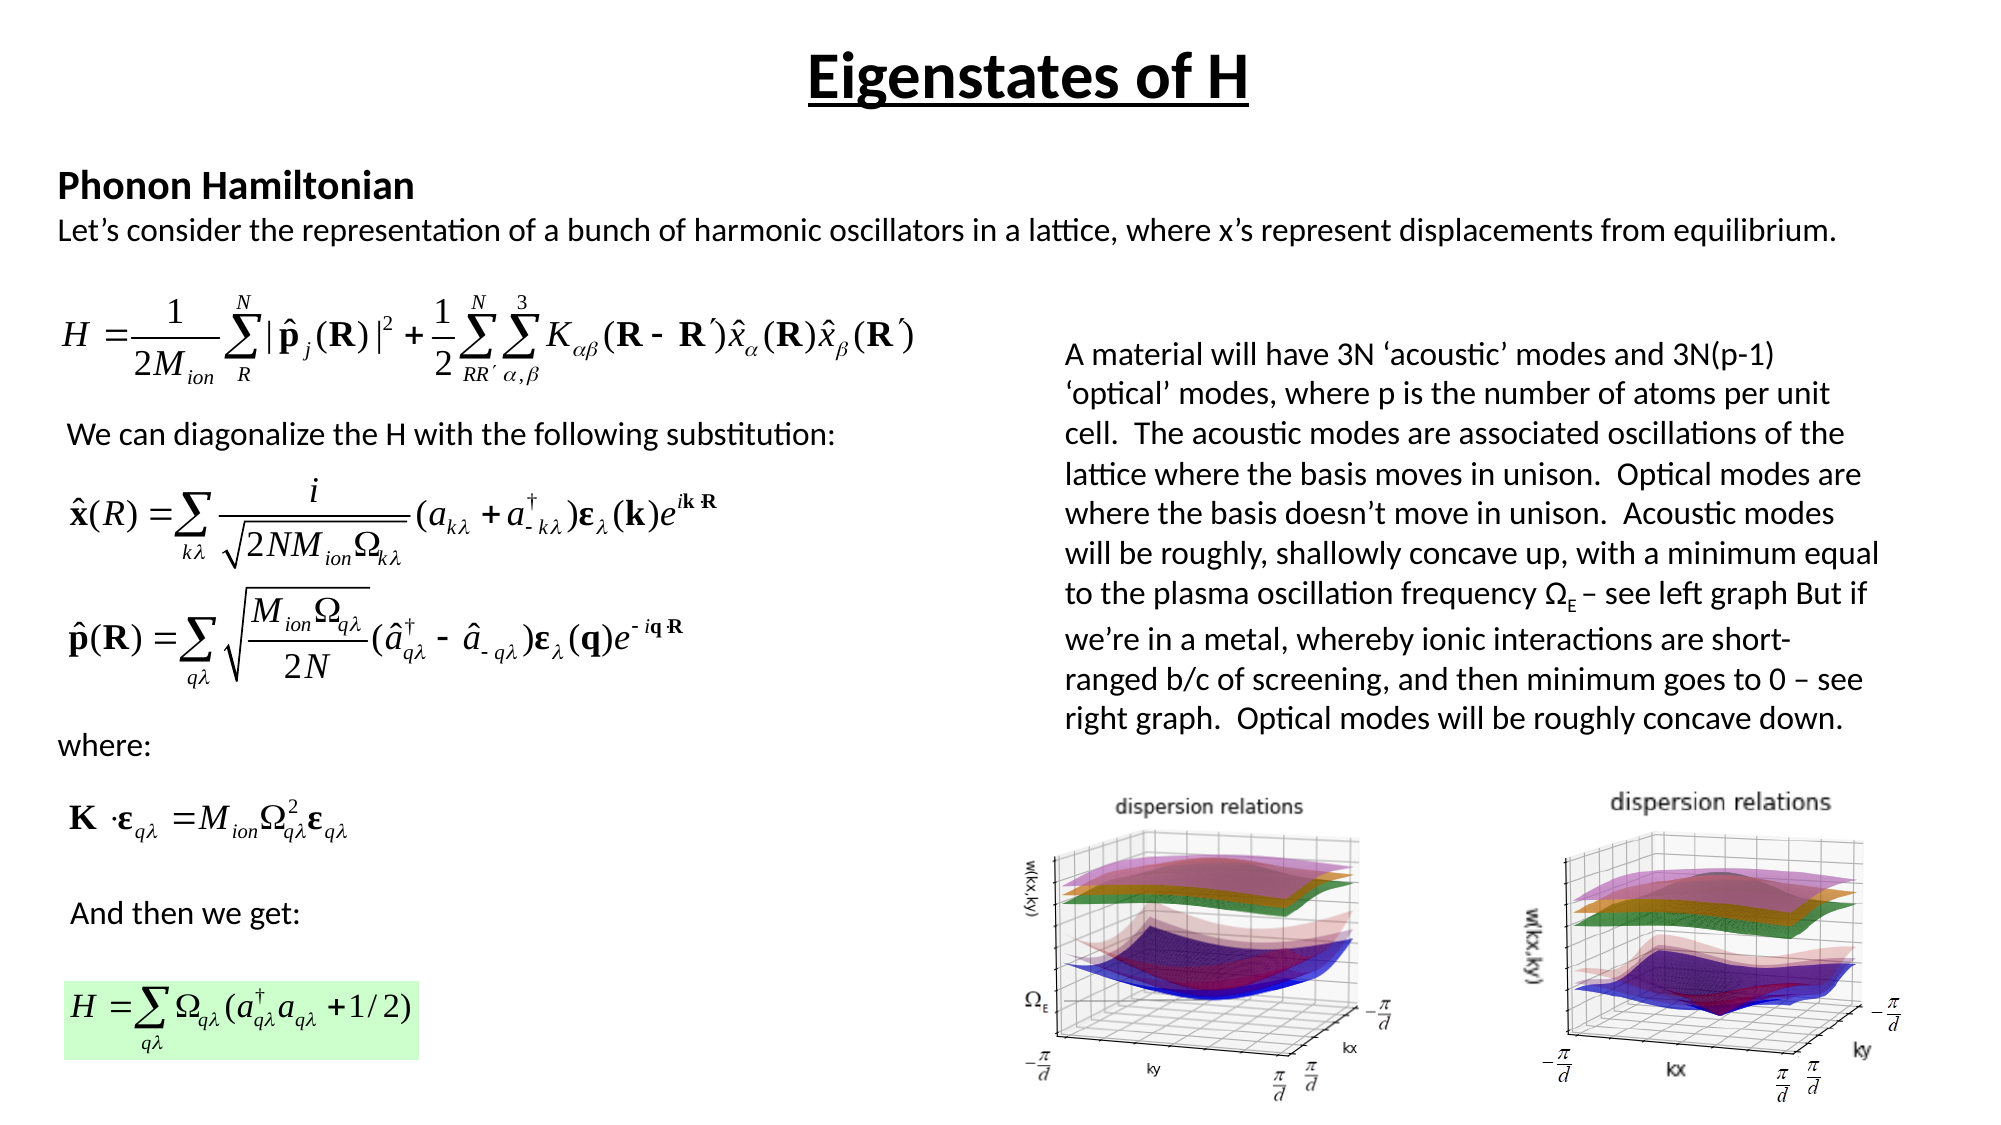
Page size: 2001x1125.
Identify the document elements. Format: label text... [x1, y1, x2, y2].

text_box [64, 466, 730, 697]
text_box And then we get: [55, 884, 375, 939]
text_box A material will have 3N ‘acoustic’ modes and 3N(p-1) ‘optical’ modes, where p is the number of atoms per unit cell. The acoustic modes are associated oscillations of the lattice where the basis moves in unison. Optical modes are where the basis doesn’t move in unison. Acoustic modes will be roughly, shallowly concave up, with a minimum equal to the plasma oscillation frequency ΩE – see left graph But if we’re in a metal, whereby ionic interactions are short-ranged b/c of screening, and then minimum goes to 0 – see right graph. Optical modes will be roughly concave down. [1049, 324, 1900, 744]
text_box where: [42, 715, 296, 771]
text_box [64, 980, 419, 1061]
picture [1512, 782, 1917, 1110]
text_box We can diagonalize the H with the following substitution: [51, 404, 853, 460]
text_box Eigenstates of H [793, 24, 1318, 120]
picture [1000, 791, 1405, 1110]
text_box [64, 790, 356, 851]
text_box Phonon Hamiltonian Let’s consider the representation of a bunch of harmonic oscillators in a lattice, where x’s represent displacements from equilibrium. [42, 150, 1887, 255]
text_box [55, 286, 923, 393]
